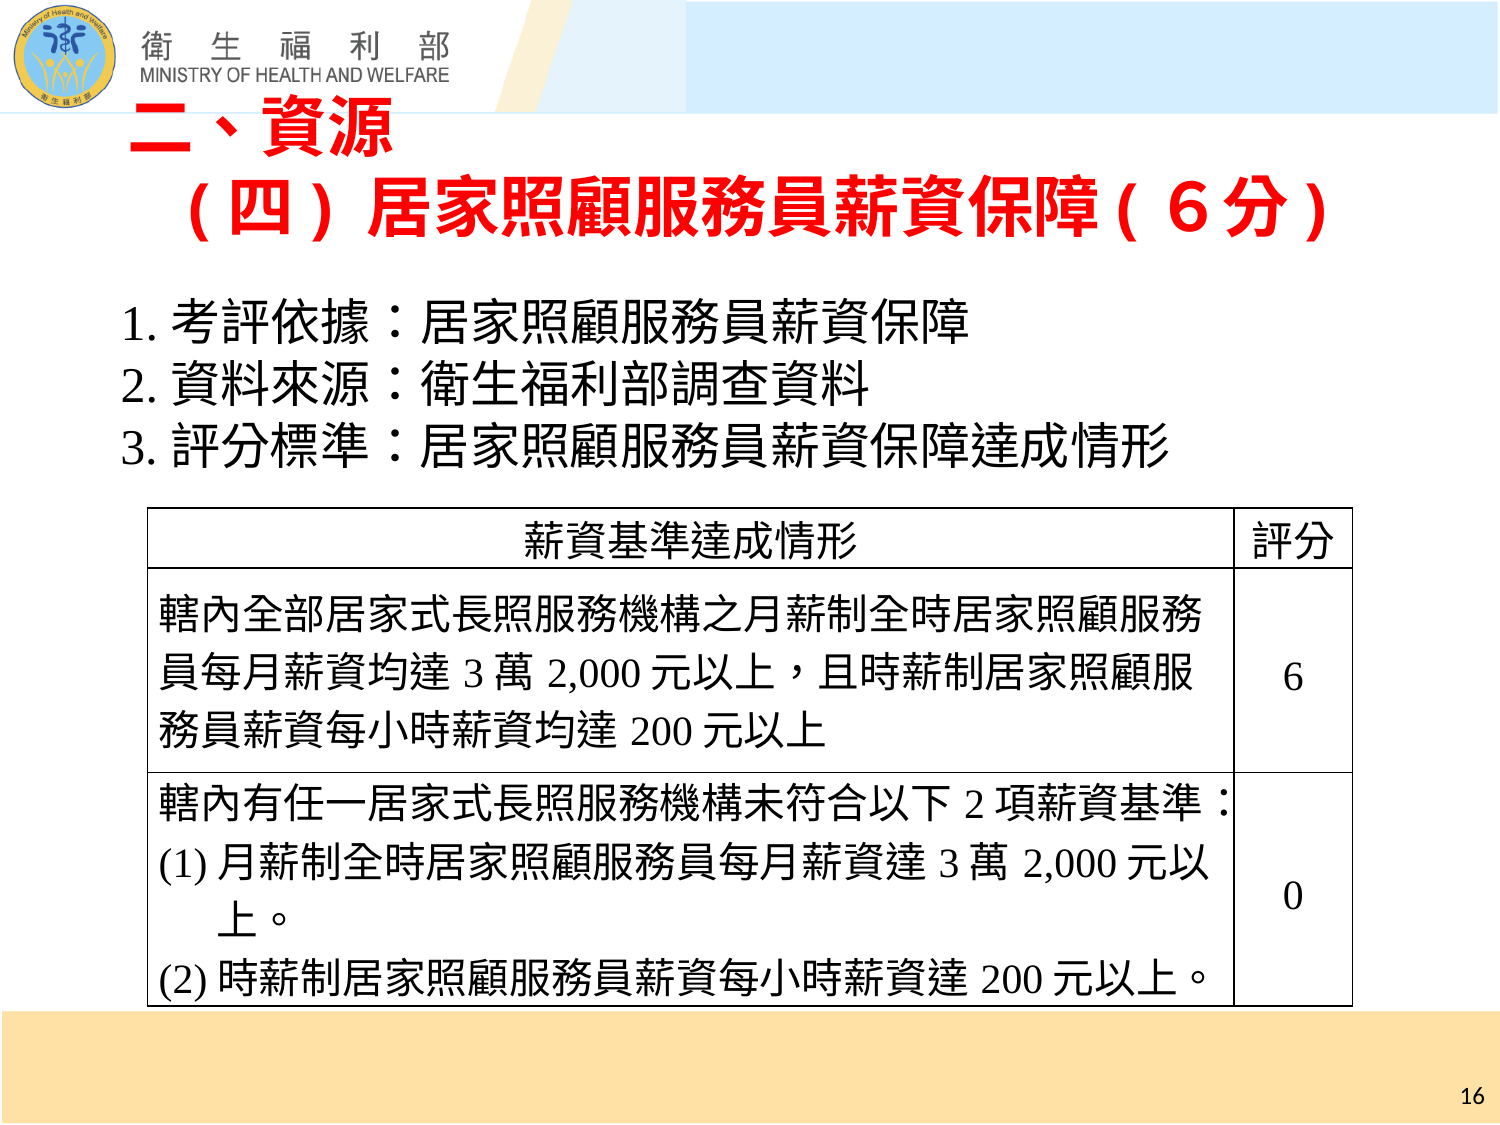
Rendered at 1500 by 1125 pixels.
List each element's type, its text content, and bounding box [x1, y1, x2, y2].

table_cell 6 [1235, 569, 1352, 772]
table_cell 轄內全部居家式長照服務機構之月薪制全時居家照顧服務員每月薪資均達3萬2,000元以上，且時薪制居家照顧服務員薪資每小時薪資均達200元以上 [148, 569, 1233, 772]
list 1.考評依據：居家照顧服務員薪資保障 2.資料來源：衛生福利部調查資料 3.評分標準：居家照顧服務員薪資保障達成情形 [87, 290, 1438, 941]
table_cell 0 [1235, 773, 1352, 1005]
picture [0, 0, 686, 112]
table_header 評分 [1235, 509, 1352, 567]
title 二、資源 (四) 居家照顧服務員薪資保障(６分) [112, 73, 1500, 256]
slide_number 16 [1374, 1065, 1500, 1125]
table_header 薪資基準達成情形 [148, 509, 1233, 567]
table_cell 轄內有任一居家式長照服務機構未符合以下2項薪資基準： (1)月薪制全時居家照顧服務員每月薪資達3萬2,000元以上。 (2)時薪制居家照顧服務員薪資每小時薪資達200元以上。 [148, 773, 1233, 1005]
